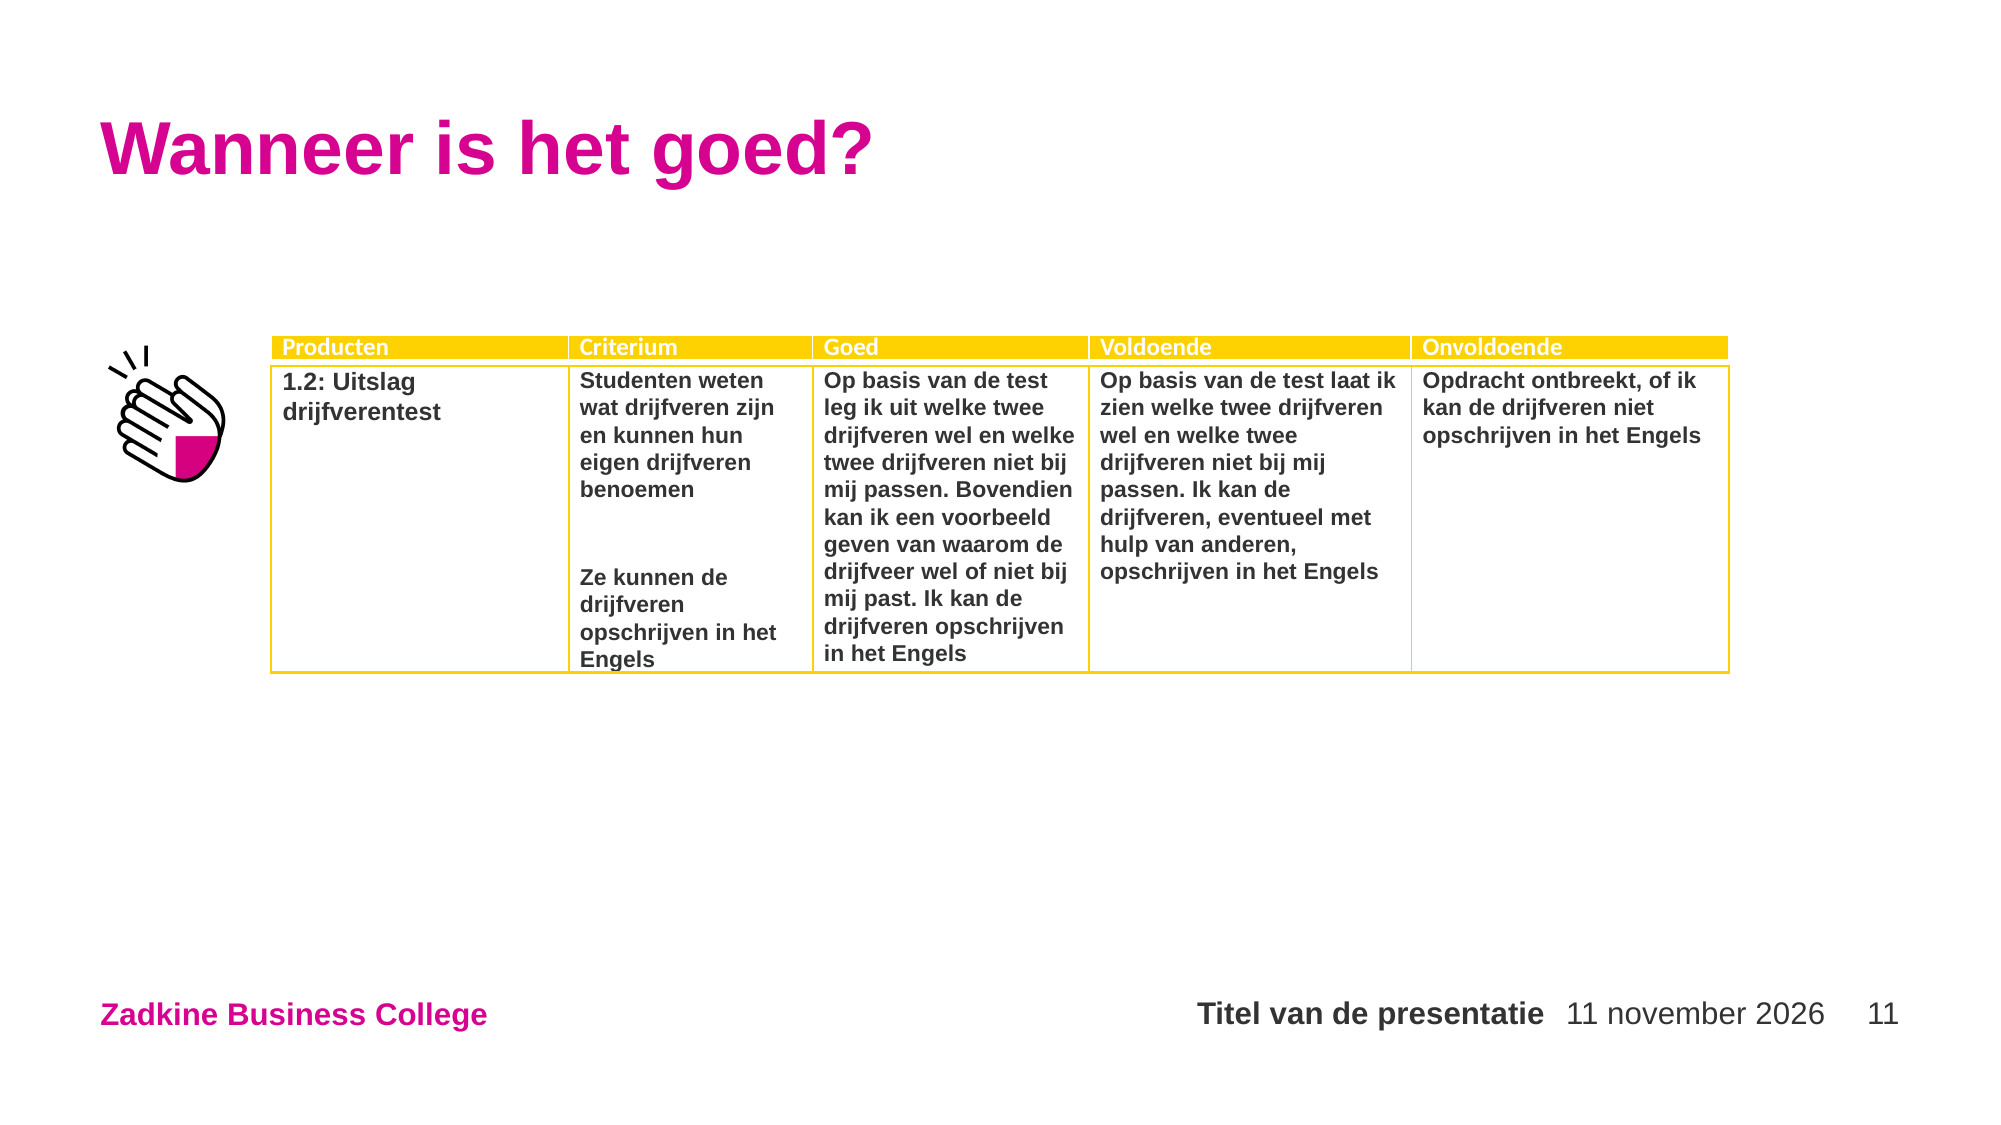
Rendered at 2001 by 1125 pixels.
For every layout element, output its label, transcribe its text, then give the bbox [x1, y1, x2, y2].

table_header Op basis van de test laat ik zien welke twee drijfveren wel en welke twee drijfveren niet bij mij passen. Ik kan de drijfveren, eventueel met hulp van anderen, opschrijven in het Engels [1090, 367, 1411, 671]
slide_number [1546, 993, 1825, 1033]
title Wanneer is het goed? [100, 100, 1900, 190]
table_header Opdracht ontbreekt, of ik kan de drijfveren niet opschrijven in het Engels [1412, 367, 1728, 671]
footer Titel van de presentatie [870, 993, 1546, 1033]
table_header Onvoldoende [1412, 336, 1728, 359]
table_header Producten [300, 336, 568, 359]
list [33, 281, 300, 547]
table_header Op basis van de test leg ik uit welke twee drijfveren wel en welke twee drijfveren niet bij mij passen. Bovendien kan ik een voorbeeld geven van waarom de drijfveer wel of niet bij mij past. Ik kan de drijfveren opschrijven in het Engels [814, 367, 1088, 671]
table_header Studenten weten wat drijfveren zijn en kunnen hun eigen drijfveren benoemen Ze kunnen de drijfveren opschrijven in het Engels [570, 367, 812, 671]
table_header 1.2: Uitslag drijfverentest [272, 367, 568, 671]
table_header Goed [813, 336, 1088, 359]
slide_number 11 [1825, 993, 1900, 1033]
table_header Criterium [569, 336, 812, 359]
table_header Voldoende [1090, 336, 1410, 359]
